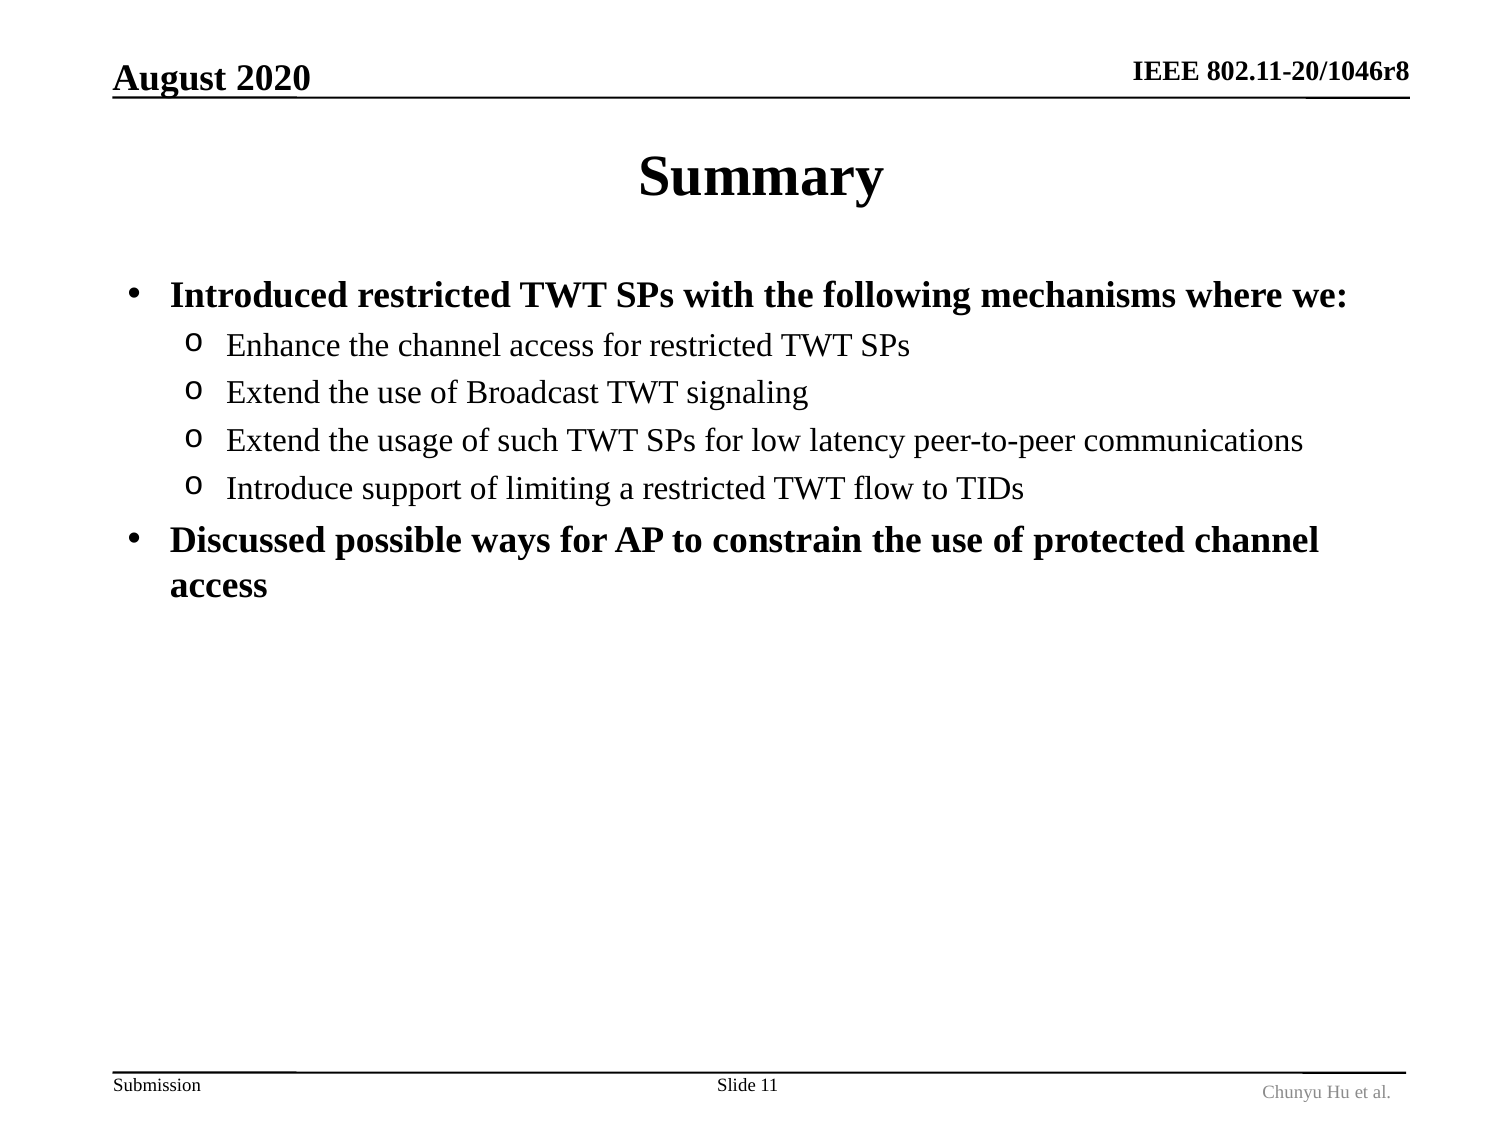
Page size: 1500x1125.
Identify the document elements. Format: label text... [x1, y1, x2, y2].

footer Chunyu Hu et al. [877, 1072, 1407, 1110]
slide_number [112, 52, 563, 90]
title Summary [112, 97, 1411, 248]
slide_number Slide 11 [702, 1072, 793, 1111]
list Introduced restricted TWT SPs with the following mechanisms where we: Enhance the channel access for restricted TWT SPs Extend the use of Broadcast TWT signaling Extend the usage of such TWT SPs for low latency peer-to-peer communications Introduce support of limiting a restricted TWT flow to TIDs Discussed possible ways for AP to constrain the use of protected channel access [112, 262, 1411, 1073]
